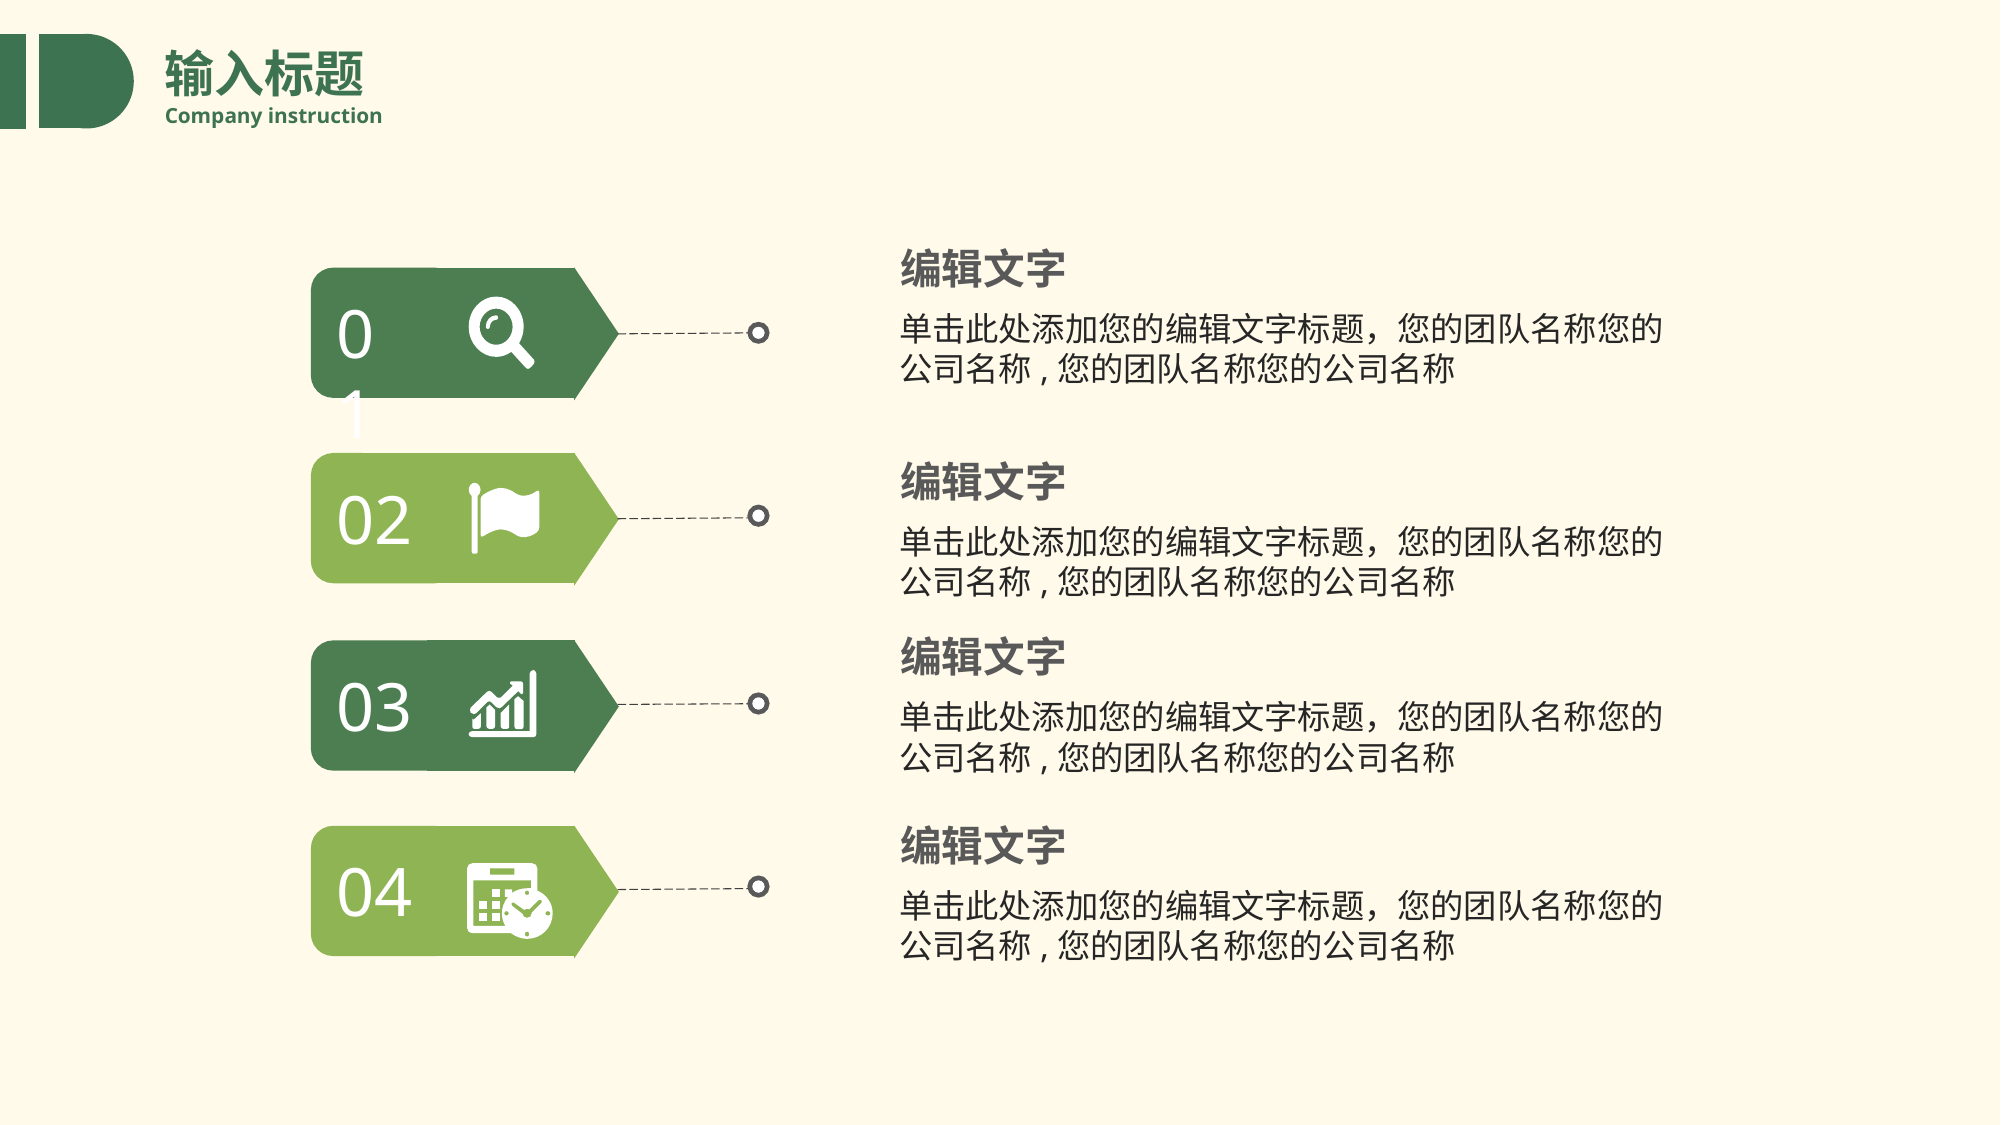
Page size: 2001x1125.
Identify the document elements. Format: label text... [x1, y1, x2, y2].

text_box [0, 34, 26, 129]
text_box [574, 267, 619, 401]
text_box 单击此处添加您的编辑文字标题，您的团队名称您的公司名称,您的团队名称您的公司名称 [884, 689, 1702, 784]
text_box [310, 267, 438, 398]
text_box 编辑文字 [885, 235, 1082, 301]
text_box [427, 826, 574, 956]
text_box [310, 453, 427, 580]
text_box 编辑文字 [885, 448, 1082, 514]
text_box 单击此处添加您的编辑文字标题，您的团队名称您的公司名称,您的团队名称您的公司名称 [884, 301, 1702, 396]
text_box 03 [321, 657, 428, 833]
text_box 输入标题 [149, 34, 380, 110]
text_box [748, 505, 769, 526]
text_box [468, 669, 537, 738]
text_box [468, 296, 535, 369]
text_box [427, 640, 574, 771]
text_box 单击此处添加您的编辑文字标题，您的团队名称您的公司名称,您的团队名称您的公司名称 [884, 514, 1702, 609]
text_box 04 [321, 842, 428, 1018]
text_box [574, 825, 619, 959]
text_box [310, 829, 427, 953]
text_box [748, 323, 769, 343]
text_box [310, 644, 427, 767]
text_box [748, 876, 769, 897]
text_box Company instruction [150, 95, 399, 135]
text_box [467, 863, 553, 939]
text_box 01 [321, 284, 419, 460]
text_box [468, 482, 481, 554]
text_box 编辑文字 [885, 812, 1082, 877]
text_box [40, 34, 133, 128]
text_box [574, 452, 619, 586]
text_box [480, 487, 540, 538]
text_box 编辑文字 [885, 623, 1082, 689]
text_box 02 [321, 470, 428, 645]
text_box [574, 640, 619, 774]
text_box [427, 268, 574, 398]
text_box [427, 453, 574, 583]
text_box [748, 693, 769, 714]
text_box 单击此处添加您的编辑文字标题，您的团队名称您的公司名称,您的团队名称您的公司名称 [884, 877, 1702, 973]
